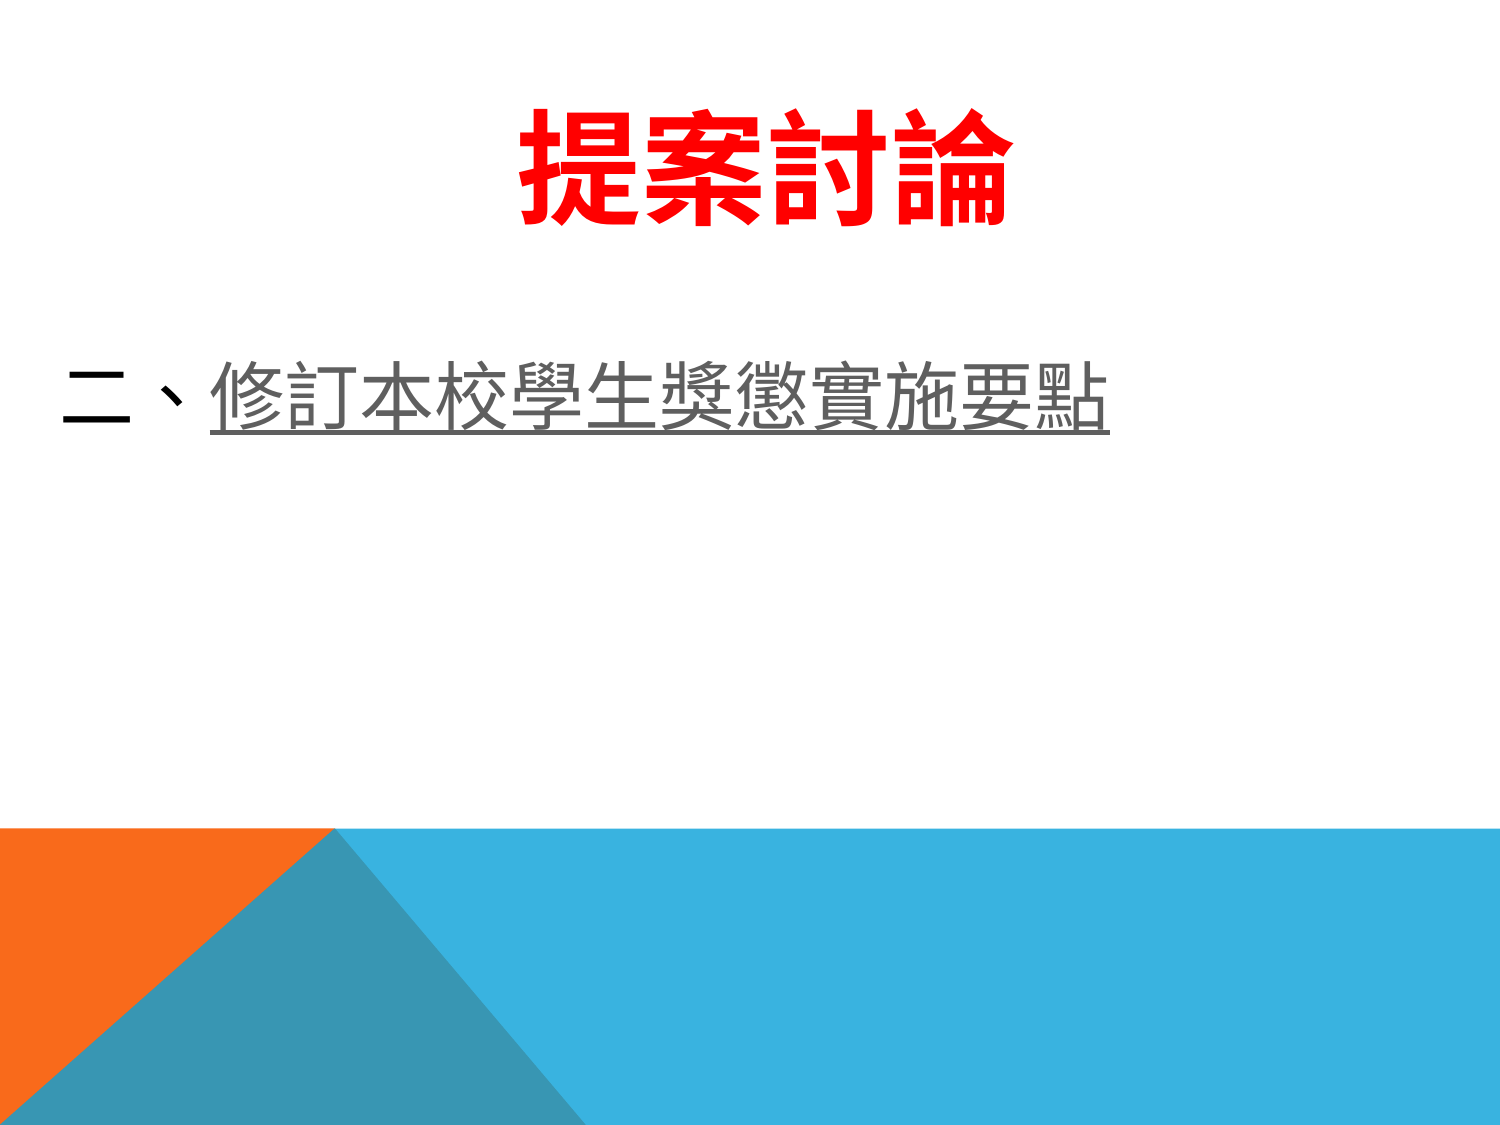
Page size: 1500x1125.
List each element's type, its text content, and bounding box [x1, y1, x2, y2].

text_box 二、修訂本校學生獎懲實施要點 [0, 231, 1477, 645]
text_box 提案討論 [501, 83, 1032, 231]
